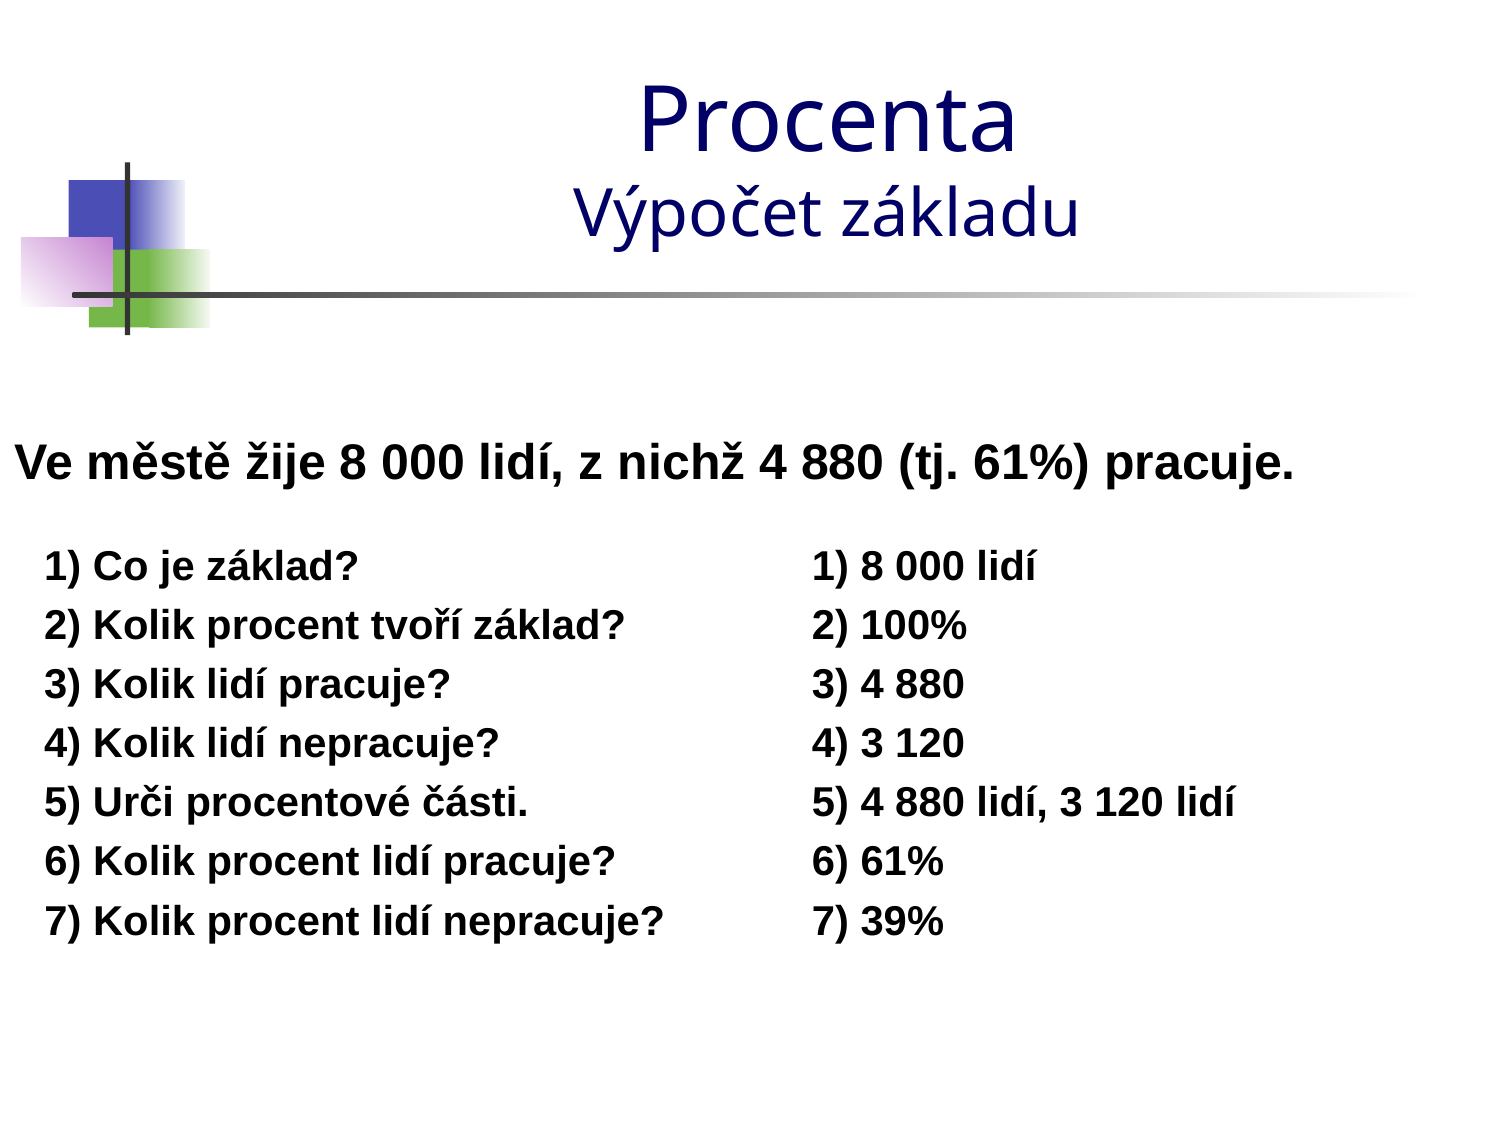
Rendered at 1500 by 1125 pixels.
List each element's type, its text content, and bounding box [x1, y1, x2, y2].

text_box 2) Kolik procent tvoří základ? [29, 590, 687, 656]
text_box 1) 8 000 lidí [797, 531, 1254, 590]
text_box 4) Kolik lidí nepracuje? [29, 708, 639, 767]
text_box 2) 100% [797, 590, 1454, 656]
text_box 6) 61% [797, 826, 1449, 892]
text_box 5) 4 880 lidí, 3 120 lidí [797, 767, 1407, 826]
text_box 7) Kolik procent lidí nepracuje? [29, 885, 797, 951]
text_box 6) Kolik procent lidí pracuje? [29, 826, 797, 885]
title Procenta Výpočet základu [188, 34, 1468, 276]
text_box 7) 39% [797, 885, 1254, 951]
text_box 3) Kolik lidí pracuje? [29, 649, 639, 708]
text_box 5) Urči procentové části. [29, 767, 639, 826]
text_box 4) 3 120 [797, 708, 1407, 767]
text_box 1) Co je základ? [29, 531, 486, 590]
text_box Ve městě žije 8 000 lidí, z nichž 4 880 (tj. 61%) pracuje. [0, 422, 1438, 497]
text_box 3) 4 880 [797, 649, 1407, 708]
